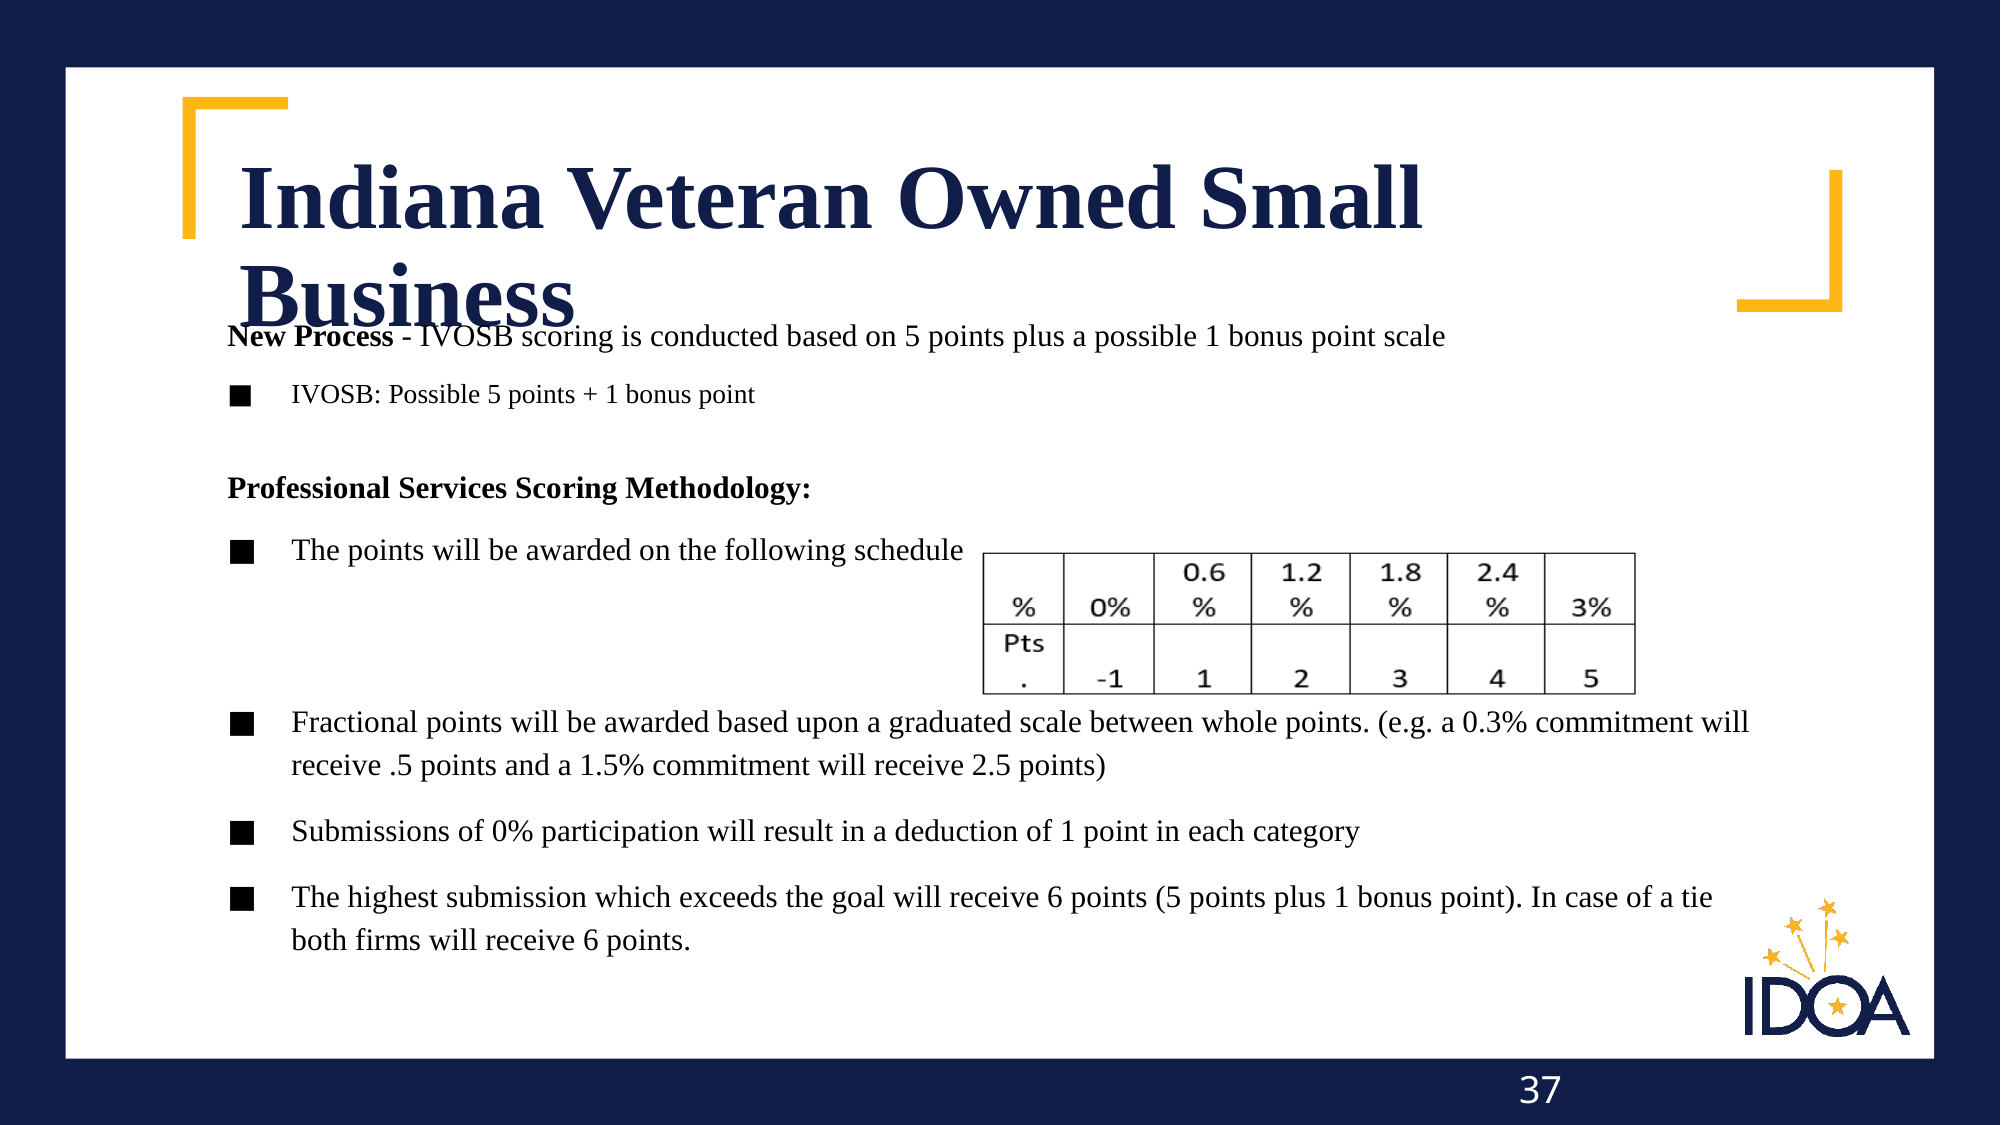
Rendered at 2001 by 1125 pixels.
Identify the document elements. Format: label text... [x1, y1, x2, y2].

title Indiana Veteran Owned Small Business [225, 142, 1800, 279]
picture [965, 541, 1650, 704]
picture [1702, 857, 1959, 1114]
text_box New Process - IVOSB scoring is conducted based on 5 points plus a possible 1 bonus point scale IVOSB: Possible 5 points + 1 bonus point Professional Services Scoring Methodology: The points will be awarded on the following schedule: Fractional points will be awarded based upon a graduated scale between whole points. (e.g. a 0.3% commitment will receive .5 points and a 1.5% commitment will receive 2.5 points) Submissions of 0% participation will result in a deduction of 1 point in each category The highest submission which exceeds the goal will receive 6 points (5 points plus 1 bonus point). In case of a tie both firms will receive 6 points. [212, 297, 1788, 964]
slide_number 37 [1504, 1058, 1767, 1125]
